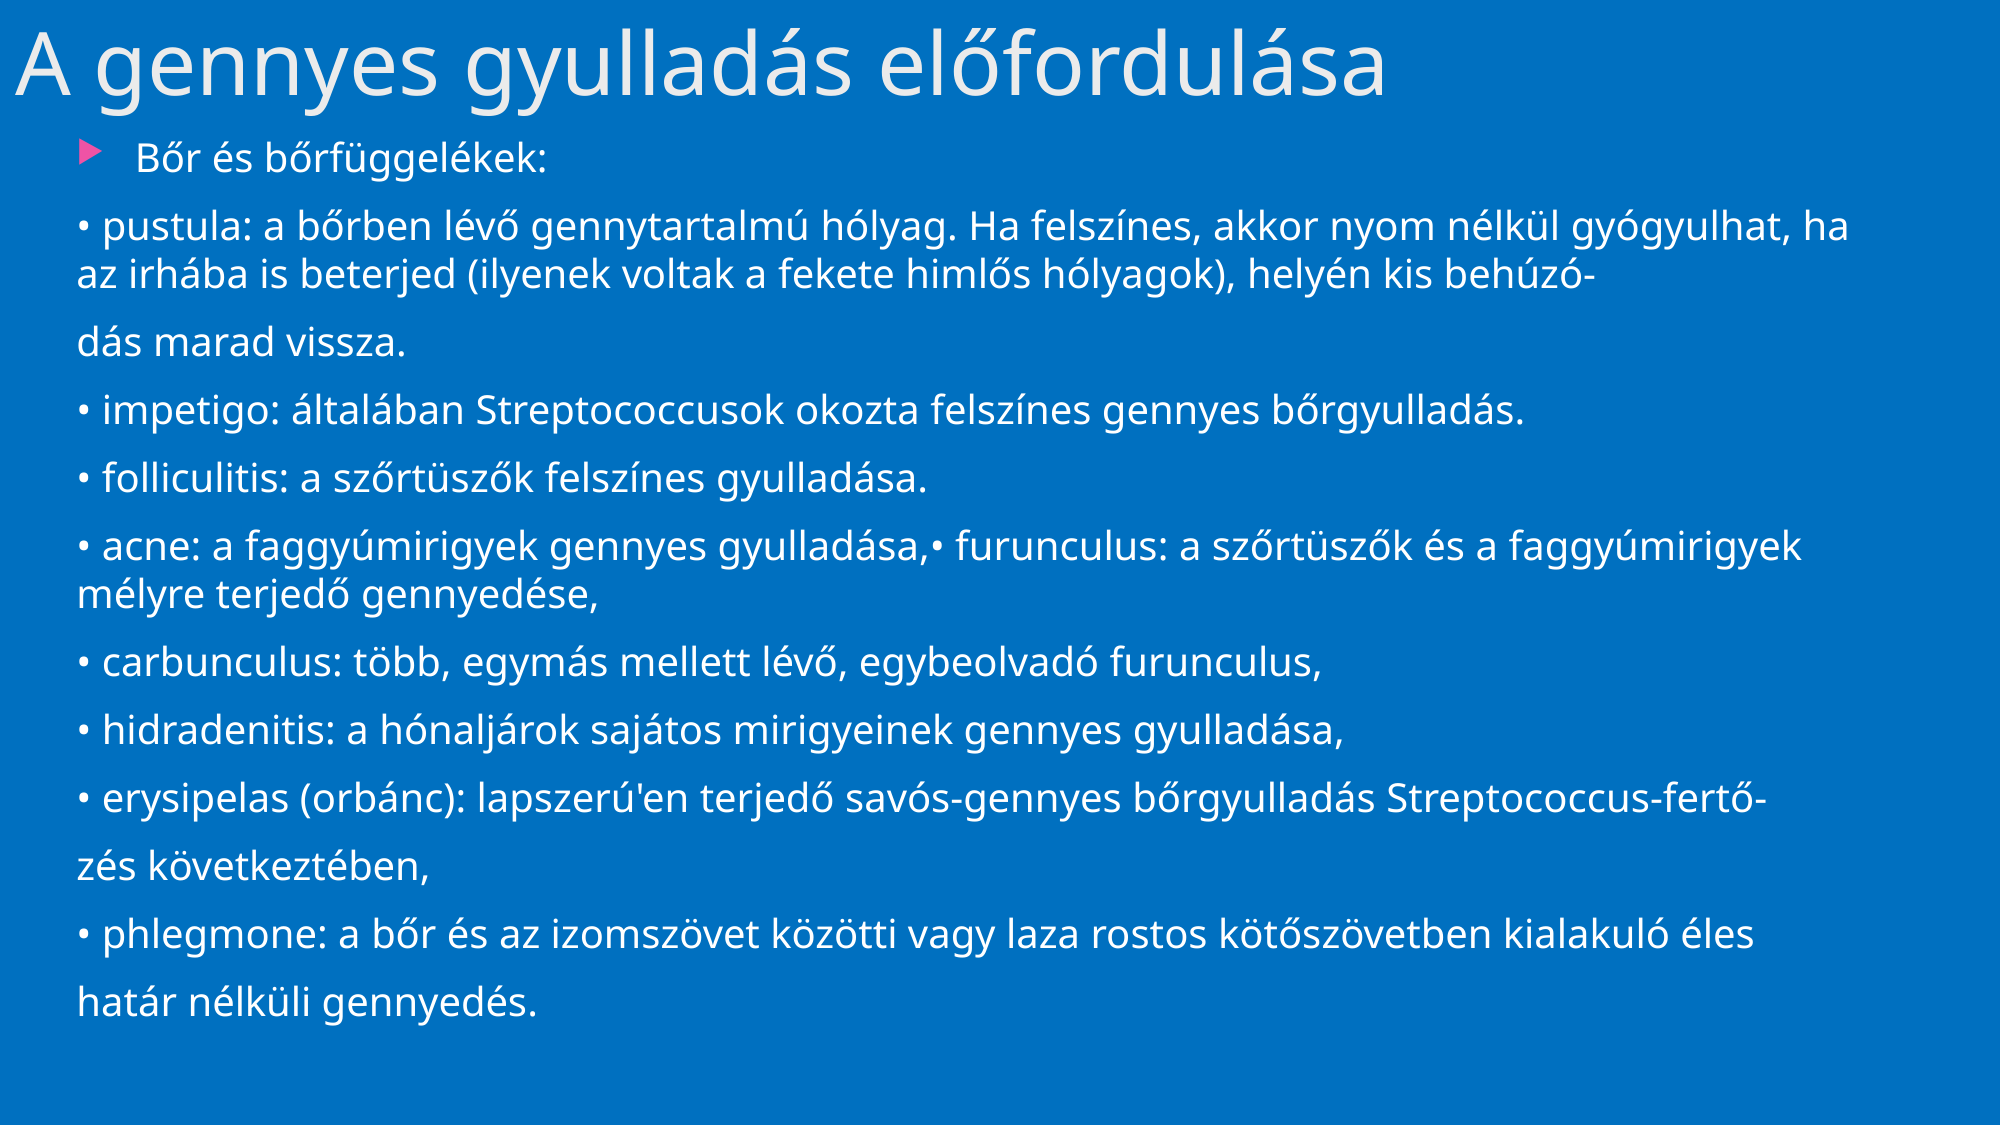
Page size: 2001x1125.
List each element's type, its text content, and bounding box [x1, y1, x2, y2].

title A gennyes gyulladás előfordulása [0, 0, 1543, 230]
list Bőr és bőrfüggelékek: • pustula: a bőrben lévő gennytartalmú hólyag. Ha felszínes, akkor nyom nélkül gyógyulhat, ha az irhába is beterjed (ilyenek voltak a fekete himlős hólyagok), helyén kis behúzó- dás marad vissza. • impetigo: általában Streptococcusok okozta felszínes gennyes bőrgyulladás. • folliculitis: a szőrtüszők felszínes gyulladása. • acne: a faggyúmirigyek gennyes gyulladása,• furunculus: a szőrtüszők és a faggyúmirigyek mélyre terjedő gennyedése, • carbunculus: több, egymás mellett lévő, egybeolvadó furunculus, • hidradenitis: a hónaljárok sajátos mirigyeinek gennyes gyulladása, • erysipelas (orbánc): lapszerú'en terjedő savós-gennyes bőrgyulladás Streptococcus-fertő- zés következtében, • phlegmone: a bőr és az izomszövet közötti vagy laza rostos kötőszövetben kialakuló éles határ nélküli gennyedés. [61, 125, 1896, 1039]
